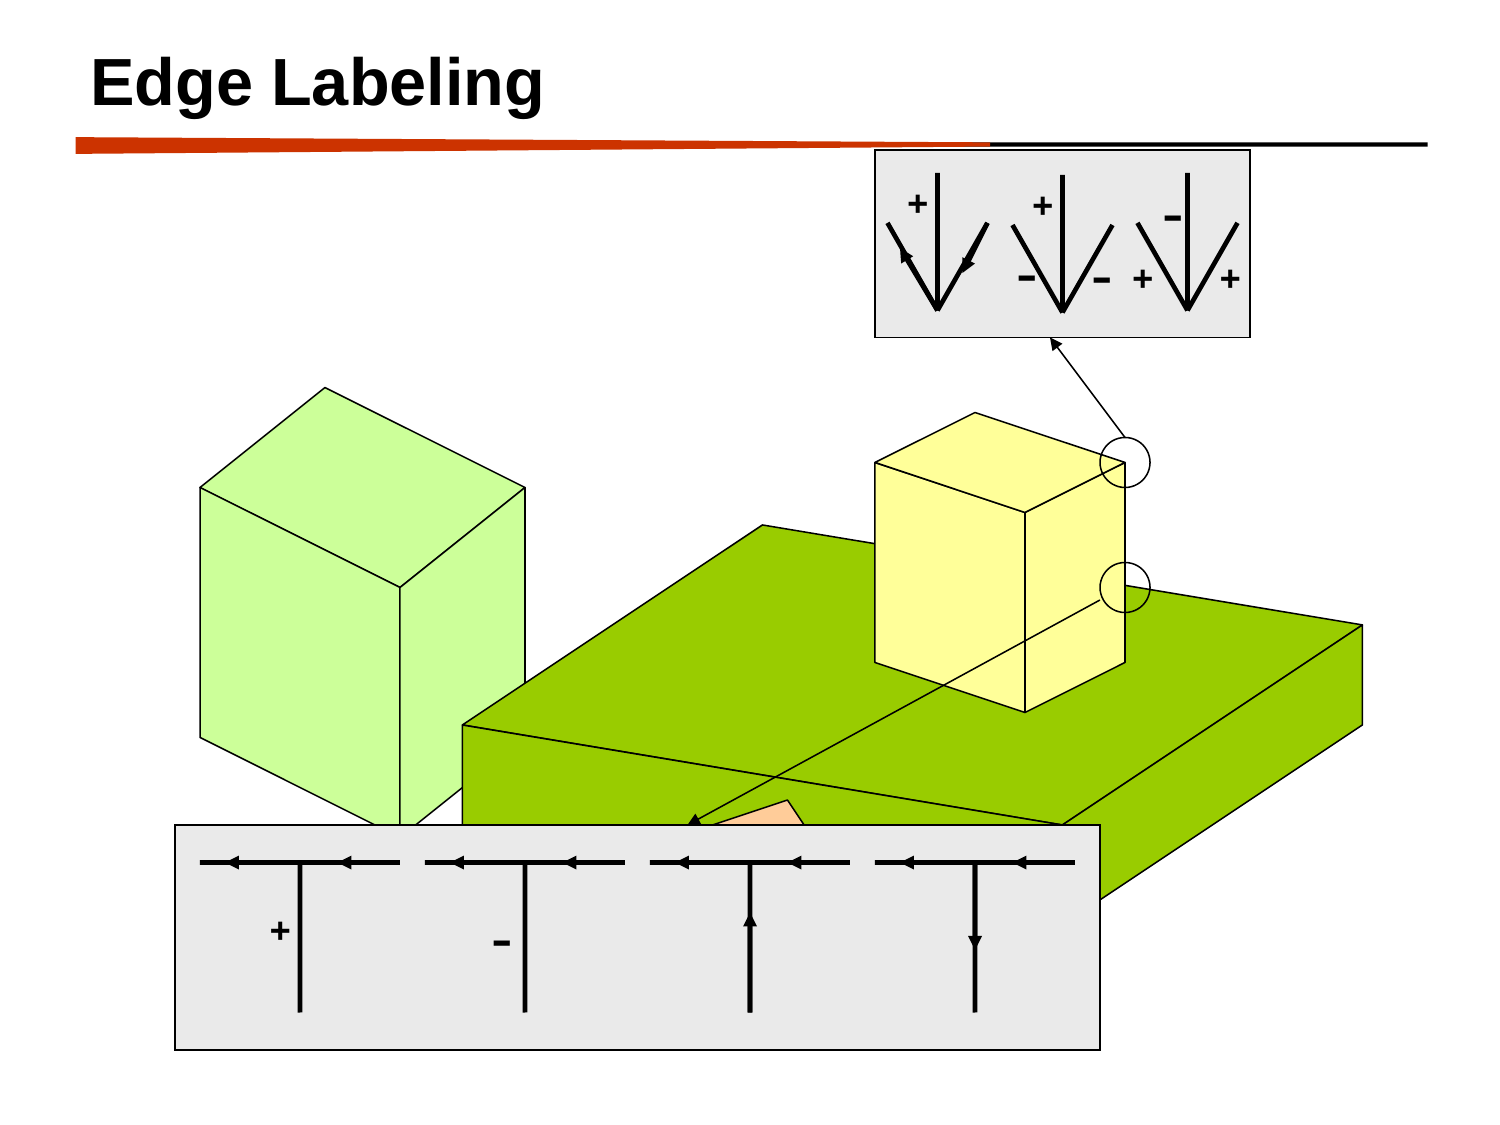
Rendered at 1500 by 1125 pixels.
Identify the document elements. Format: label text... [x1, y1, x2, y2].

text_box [199, 387, 1363, 976]
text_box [174, 562, 1151, 1051]
title Edge Labeling [74, 24, 1426, 133]
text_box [874, 149, 1262, 488]
